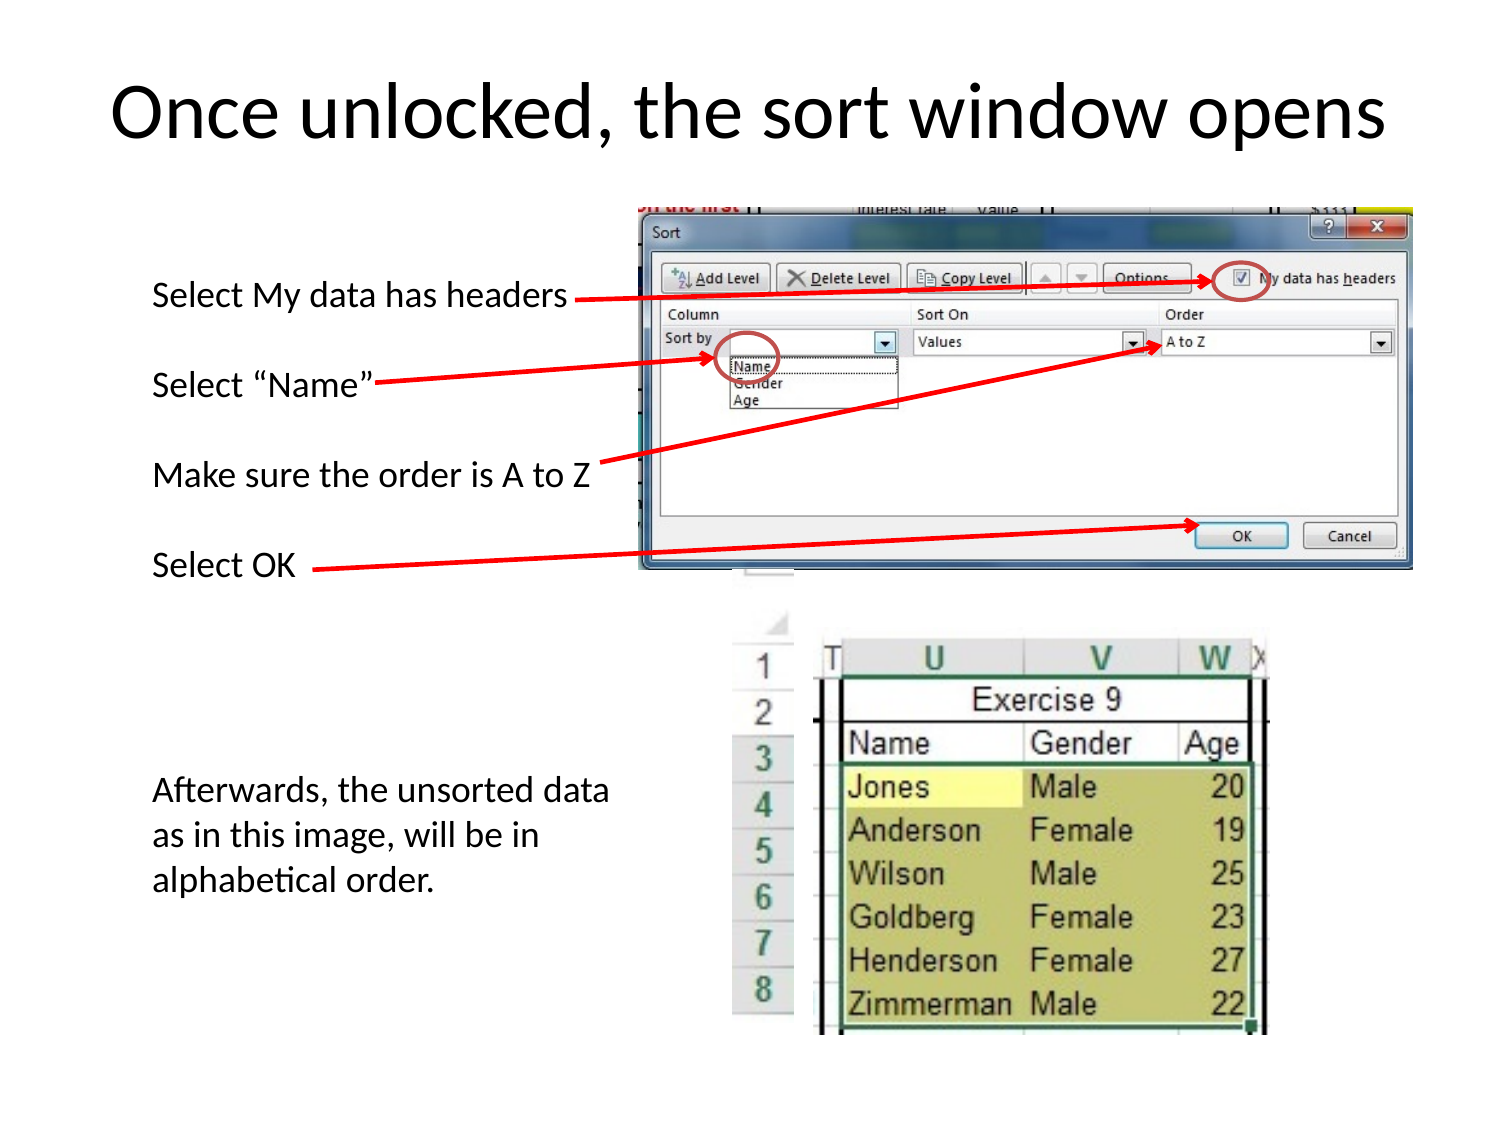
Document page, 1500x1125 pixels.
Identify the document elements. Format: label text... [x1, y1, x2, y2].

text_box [599, 344, 1163, 463]
picture [731, 570, 794, 1023]
text_box Select My data has headers Select “Name” Make sure the order is A to Z Select OK Afterwards, the unsorted data as in this image, will be in alphabetical order. [137, 262, 663, 1043]
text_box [312, 524, 1201, 570]
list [637, 207, 1413, 570]
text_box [574, 280, 1214, 301]
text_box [374, 357, 594, 383]
title Once unlocked, the sort window opens [75, 12, 1425, 200]
picture [813, 627, 1270, 1036]
